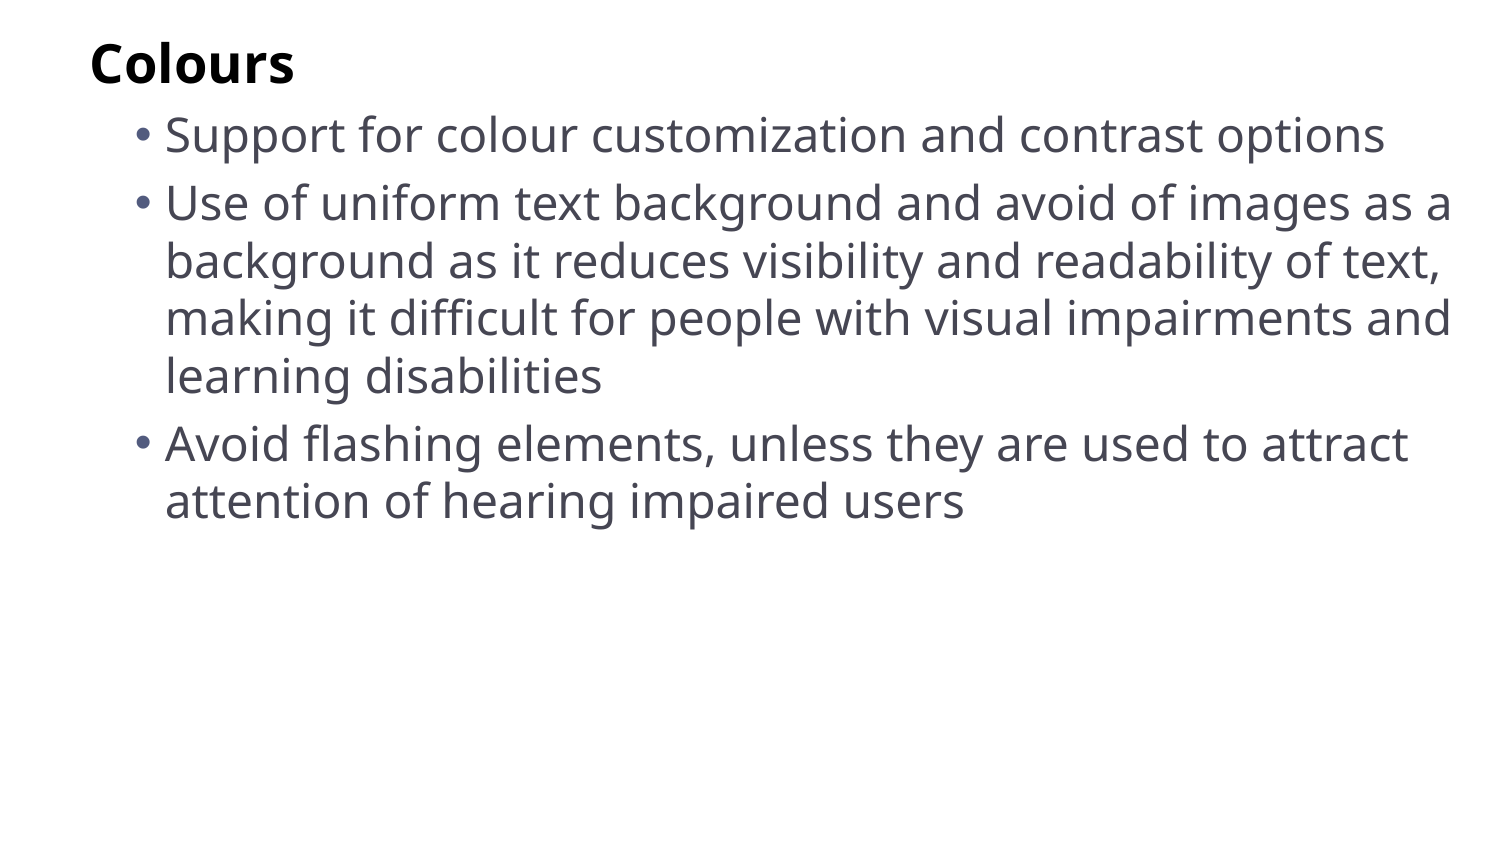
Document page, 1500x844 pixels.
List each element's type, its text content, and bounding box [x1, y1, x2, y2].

list Colours Support for colour customization and contrast options Use of uniform text background and avoid of images as a background as it reduces visibility and readability of text, making it difficult for people with visual impairments and learning disabilities Avoid flashing elements, unless they are used to attract attention of hearing impaired users [75, 21, 1475, 835]
